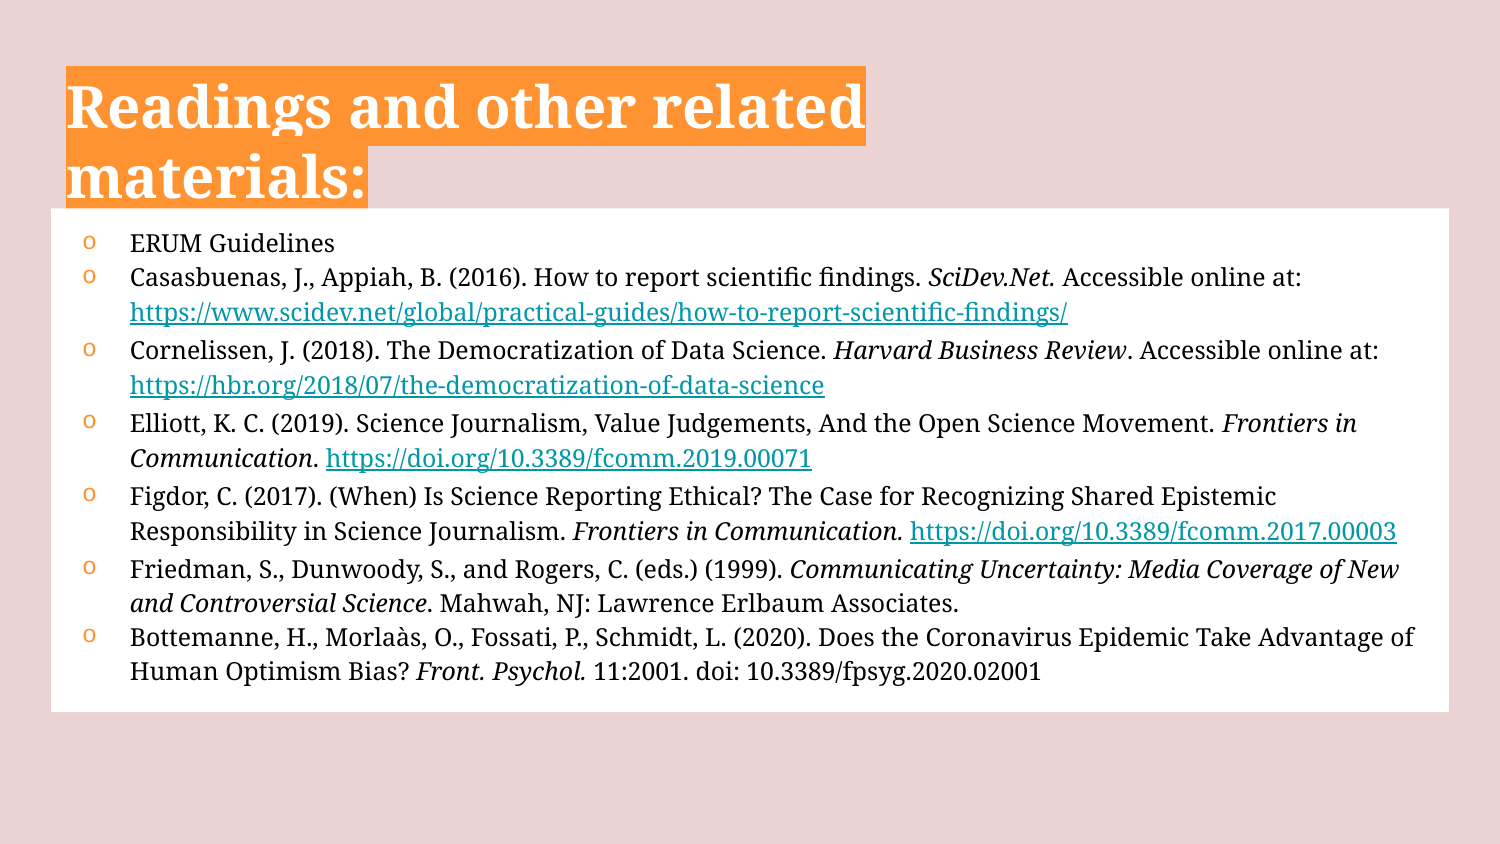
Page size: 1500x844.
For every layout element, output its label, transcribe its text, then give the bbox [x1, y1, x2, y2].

list ERUM Guidelines Casasbuenas, J., Appiah, B. (2016). How to report scientific findings. SciDev.Net. Accessible online at: https://www.scidev.net/global/practical-guides/how-to-report-scientific-findings/ Cornelissen, J. (2018). The Democratization of Data Science. Harvard Business Review. Accessible online at: https://hbr.org/2018/07/the-democratization-of-data-science Elliott, K. C. (2019). Science Journalism, Value Judgements, And the Open Science Movement. Frontiers in Communication. https://doi.org/10.3389/fcomm.2019.00071 Figdor, C. (2017). (When) Is Science Reporting Ethical? The Case for Recognizing Shared Epistemic Responsibility in Science Journalism. Frontiers in Communication. https://doi.org/10.3389/fcomm.2017.00003 Friedman, S., Dunwoody, S., and Rogers, C. (eds.) (1999). Communicating Uncertainty: Media Coverage of New and Controversial Science. Mahwah, NJ: Lawrence Erlbaum Associates. Bottemanne, H., Morlaàs, O., Fossati, P., Schmidt, L. (2020). Does the Coronavirus Epidemic Take Advantage of Human Optimism Bias? Front. Psychol. 11:2001. doi: 10.3389/fpsyg.2020.02001 [51, 208, 1449, 713]
title Readings and other related materials: [51, 55, 1168, 150]
